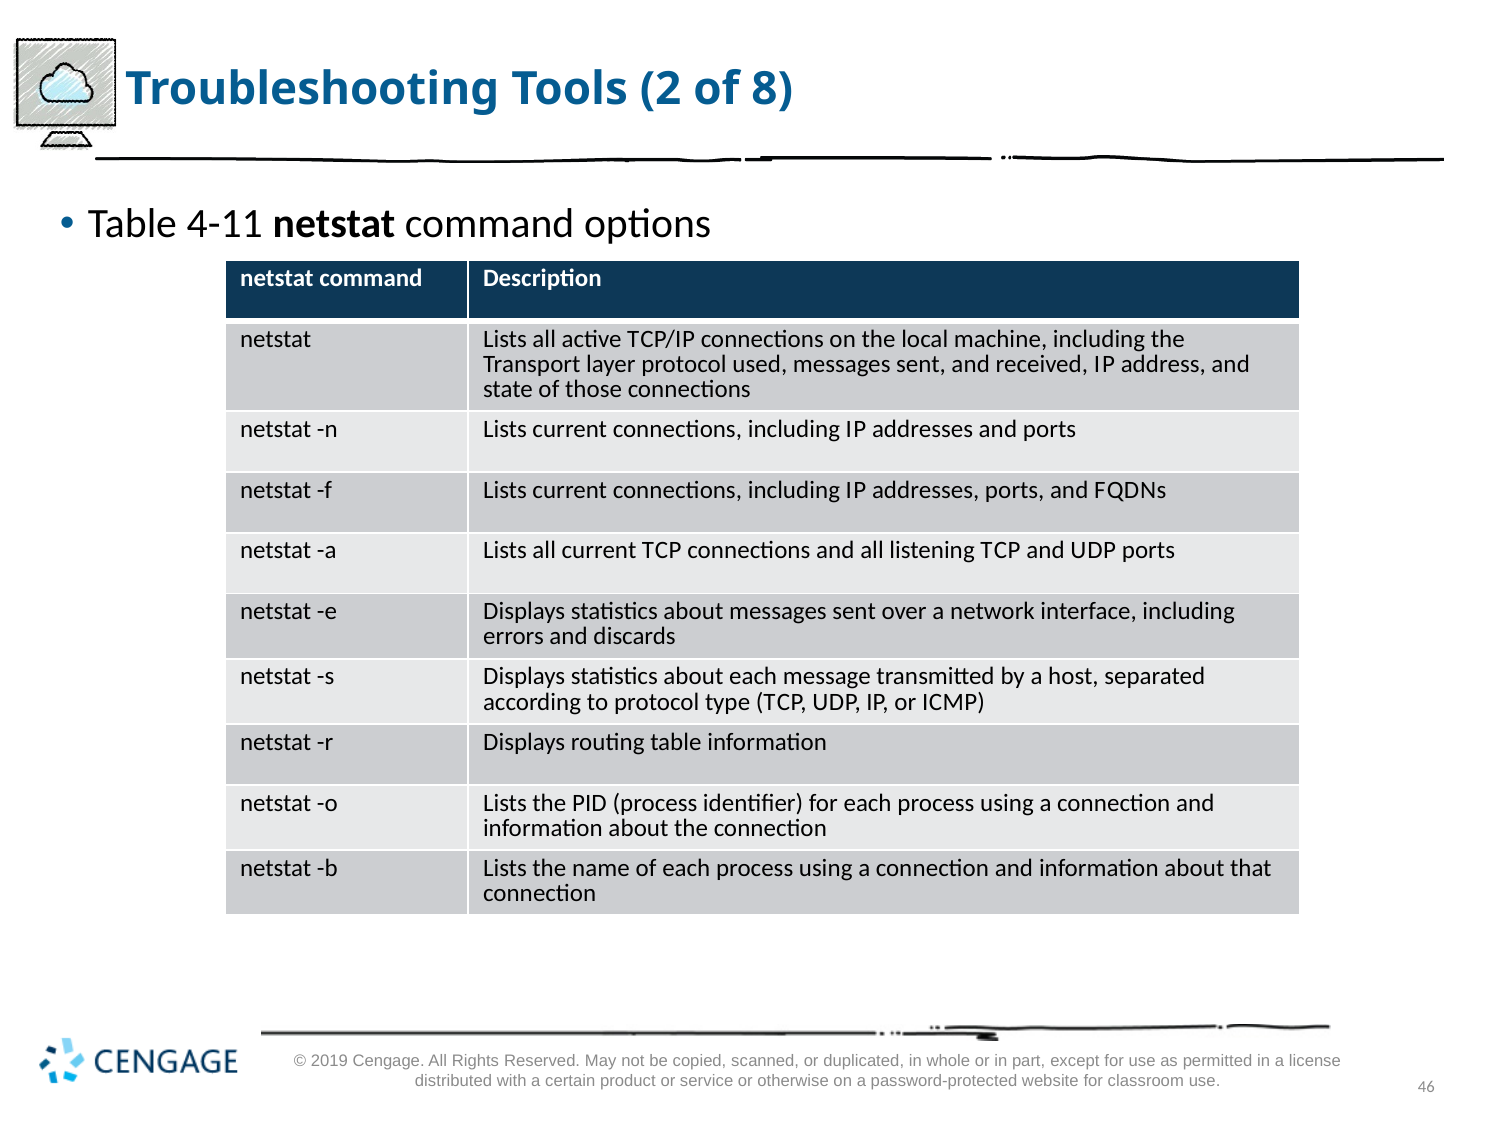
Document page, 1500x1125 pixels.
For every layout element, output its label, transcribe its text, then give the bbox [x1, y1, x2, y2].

table_cell netstat -b [226, 851, 467, 914]
table_cell Displays routing table information [469, 725, 1299, 784]
table_cell Lists all current T C P connections and all listening T C P and U D P ports [469, 534, 1299, 593]
title Troubleshooting Tools (2 of 8) [125, 66, 1442, 116]
picture [95, 155, 1444, 163]
table_cell Displays statistics about each message transmitted by a host, separated according to protocol type (T C P, U D P, IP, or I C M P) [469, 660, 1299, 723]
table_cell netstat -n [226, 412, 467, 471]
table_header Description [469, 261, 1299, 318]
table_cell netstat -e [226, 594, 467, 658]
table_cell Lists the name of each process using a connection and information about that connection [469, 851, 1299, 914]
table_header netstat command [226, 261, 467, 318]
picture [19, 1024, 250, 1096]
table_cell netstat [226, 324, 467, 410]
footer © 2019 Cengage. All Rights Reserved. May not be copied, scanned, or duplicated, in whole or in part, except for use as permitted in a license distributed with a certain product or service or otherwise on a password-protected website for classroom use. [262, 1050, 1375, 1091]
list Table 4-11 netstat command options [59, 200, 1441, 248]
picture [13, 36, 117, 151]
table_cell netstat -r [226, 725, 467, 784]
picture [261, 1024, 1331, 1041]
table_cell netstat -f [226, 473, 467, 532]
table_cell netstat -o [226, 786, 467, 849]
table_cell Lists current connections, including I P addresses and ports [469, 412, 1299, 471]
table_cell netstat -s [226, 660, 467, 723]
table_cell Lists the PID (process identifier) for each process using a connection and information about the connection [469, 786, 1299, 849]
table_cell Lists current connections, including I P addresses, ports, and F Q D N s [469, 473, 1299, 532]
table_cell Displays statistics about messages sent over a network interface, including errors and discards [469, 594, 1299, 658]
table_cell Lists all active T C P/I P connections on the local machine, including the Transport layer protocol used, messages sent, and received, I P address, and state of those connections [469, 324, 1299, 410]
table_cell netstat -a [226, 534, 467, 593]
